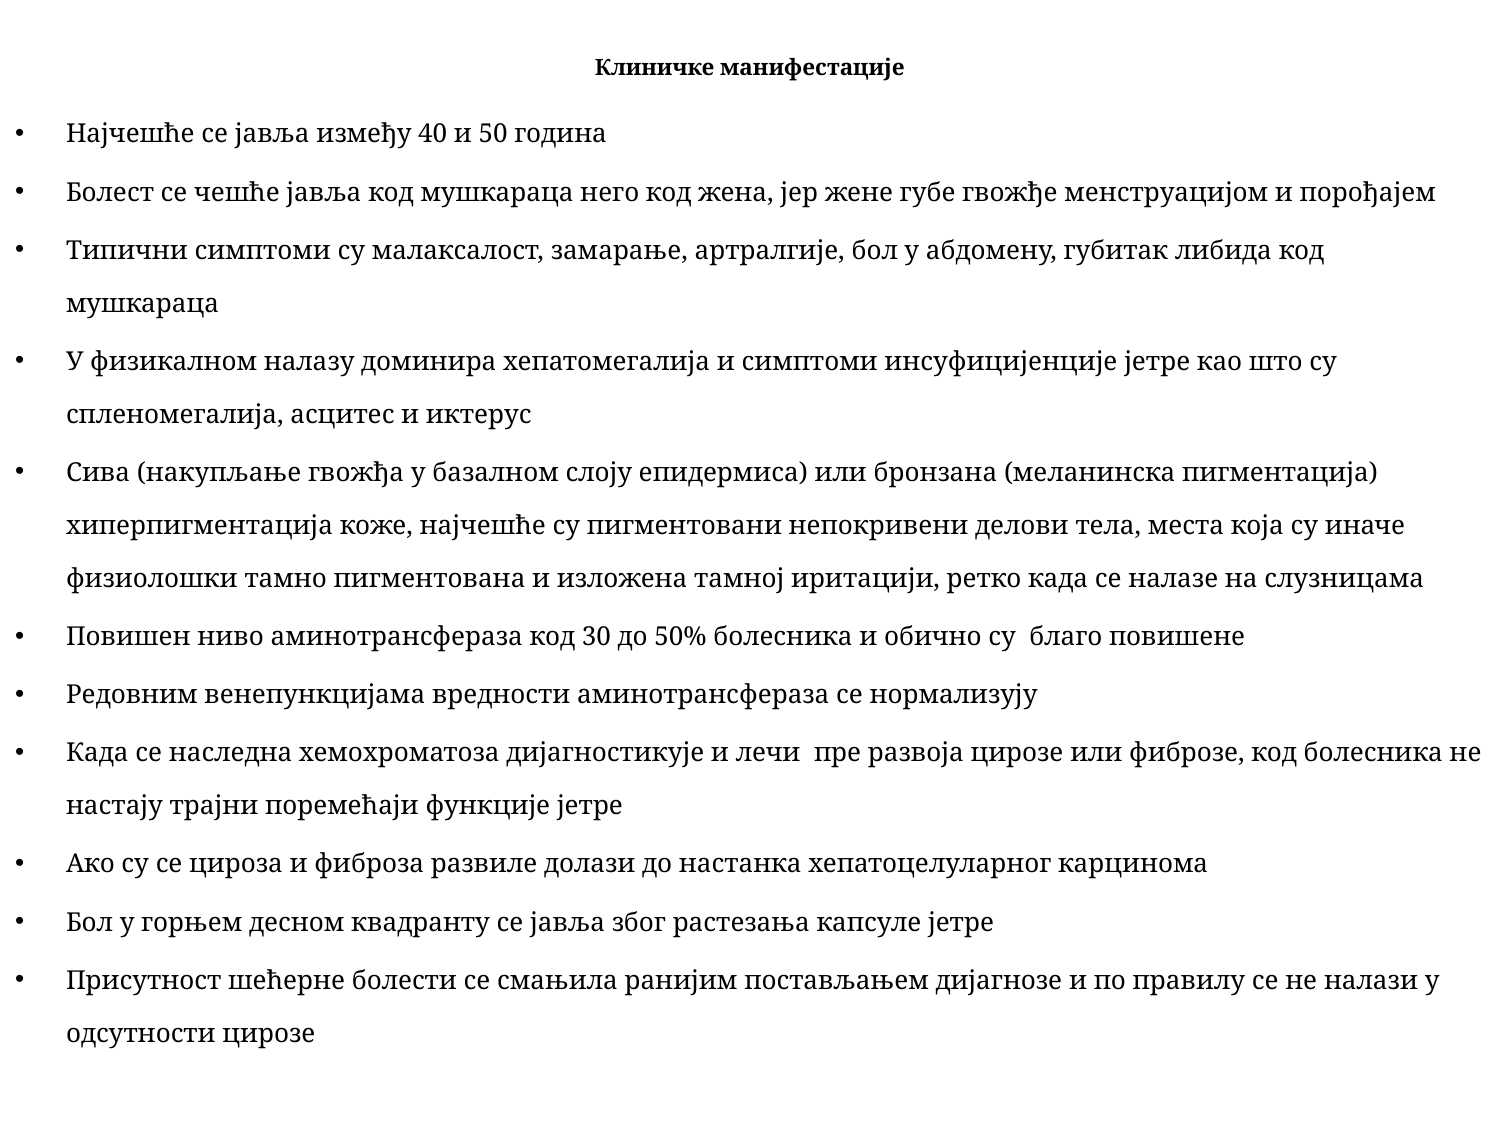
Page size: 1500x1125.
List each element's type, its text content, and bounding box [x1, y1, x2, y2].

title Клиничке манифестације [75, 45, 1425, 87]
list Најчешће се јавља између 40 и 50 година Болест се чешће јавља код мушкараца него код жена, јер жене губе гвожђе менструацијом и порођајем Типични симптоми су малаксалост, замарање, артралгије, бол у абдомену, губитак либида код мушкараца У физикалном налазу доминира хепатомегалија и симптоми инсуфицијенције јетре као што су спленомегалија, асцитес и иктерус Сива (накупљање гвожђа у базалном слоју епидермиса) или бронзана (меланинска пигментација) хиперпигментација коже, најчешће су пигментовани непокривени делови тела, места која су иначе физиолошки тамно пигментована и изложена тамној иритацији, ретко када се налазе на слузницама Повишен ниво аминотрансфераза код 30 до 50% болесника и обично су благо повишене Редовним венепункцијама вредности аминотрансфераза се нормализују Када се наследна хемохроматоза дијагностикује и лечи пре развоја цирозе или фиброзе, код болесника не настају трајни поремећаји функције јетре Ако су се цироза и фиброза развиле долази до настанка хепатоцелуларног карцинома Бол у горњем десном квадранту се јавља због растезања капсуле јетре Присутност шећерне болести се смањила ранијим постављањем дијагнозе и по правилу се не налази у одсутности цирозе [0, 87, 1500, 1125]
